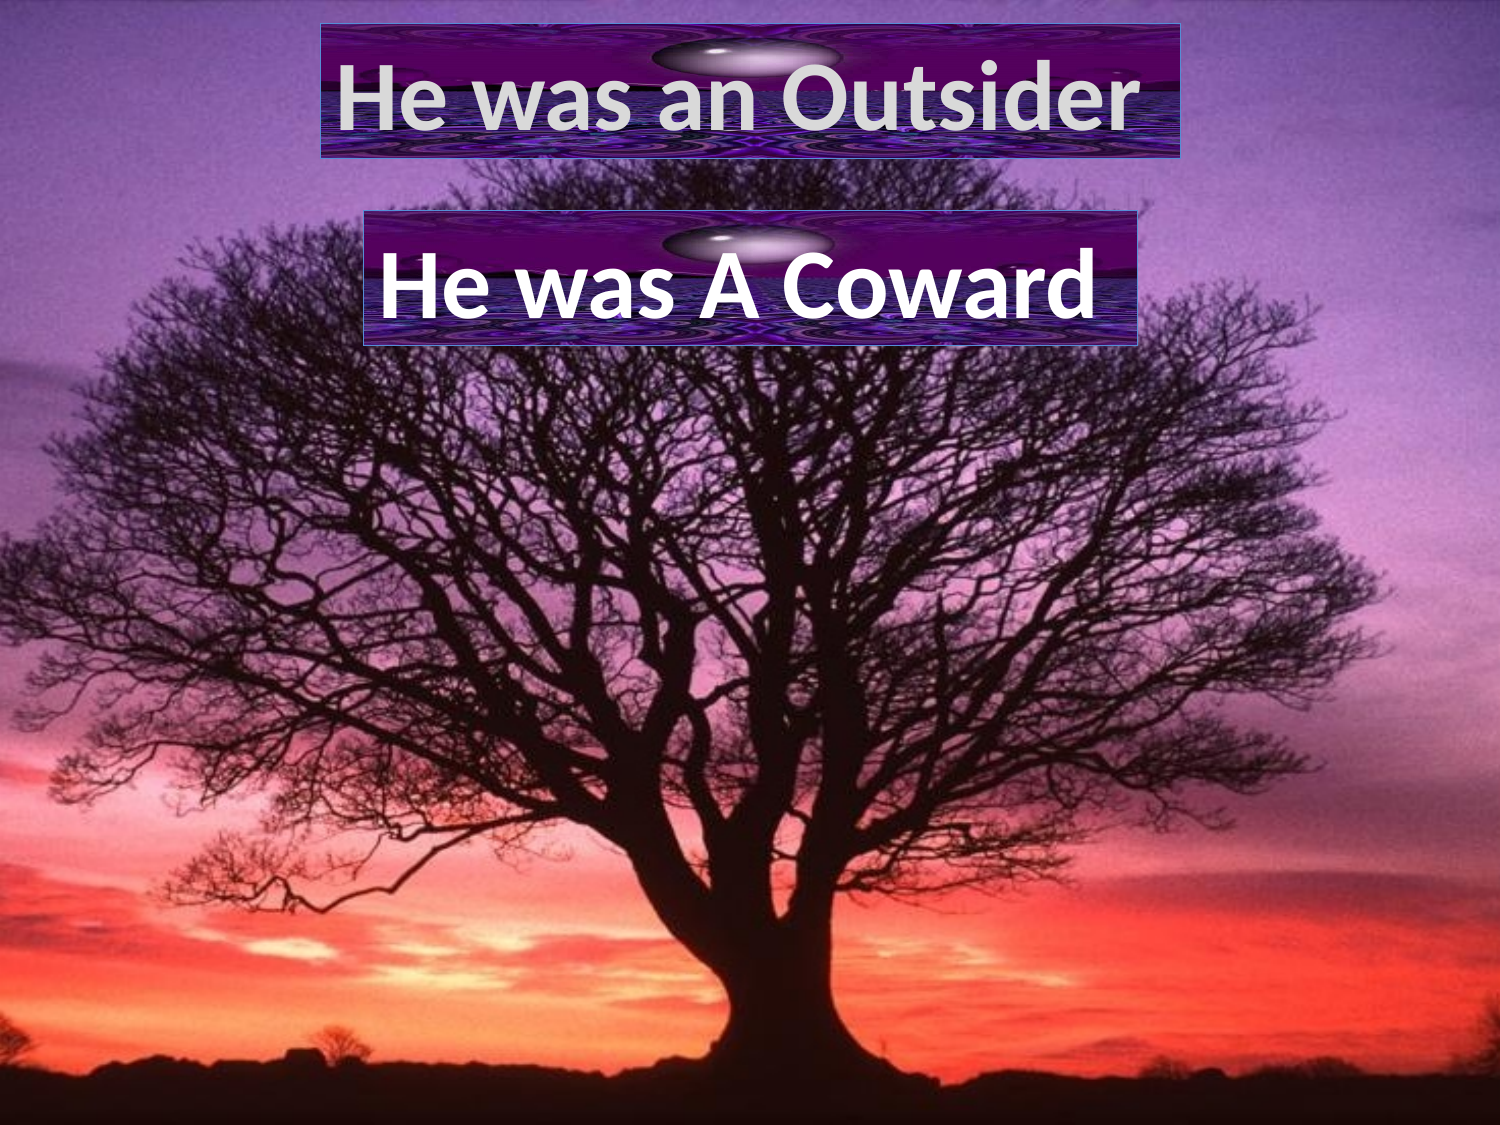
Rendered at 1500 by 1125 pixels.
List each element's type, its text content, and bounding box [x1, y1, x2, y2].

text_box He was A Coward [363, 210, 1138, 346]
picture [0, 0, 1500, 1125]
text_box He was an Outsider [320, 23, 1181, 159]
